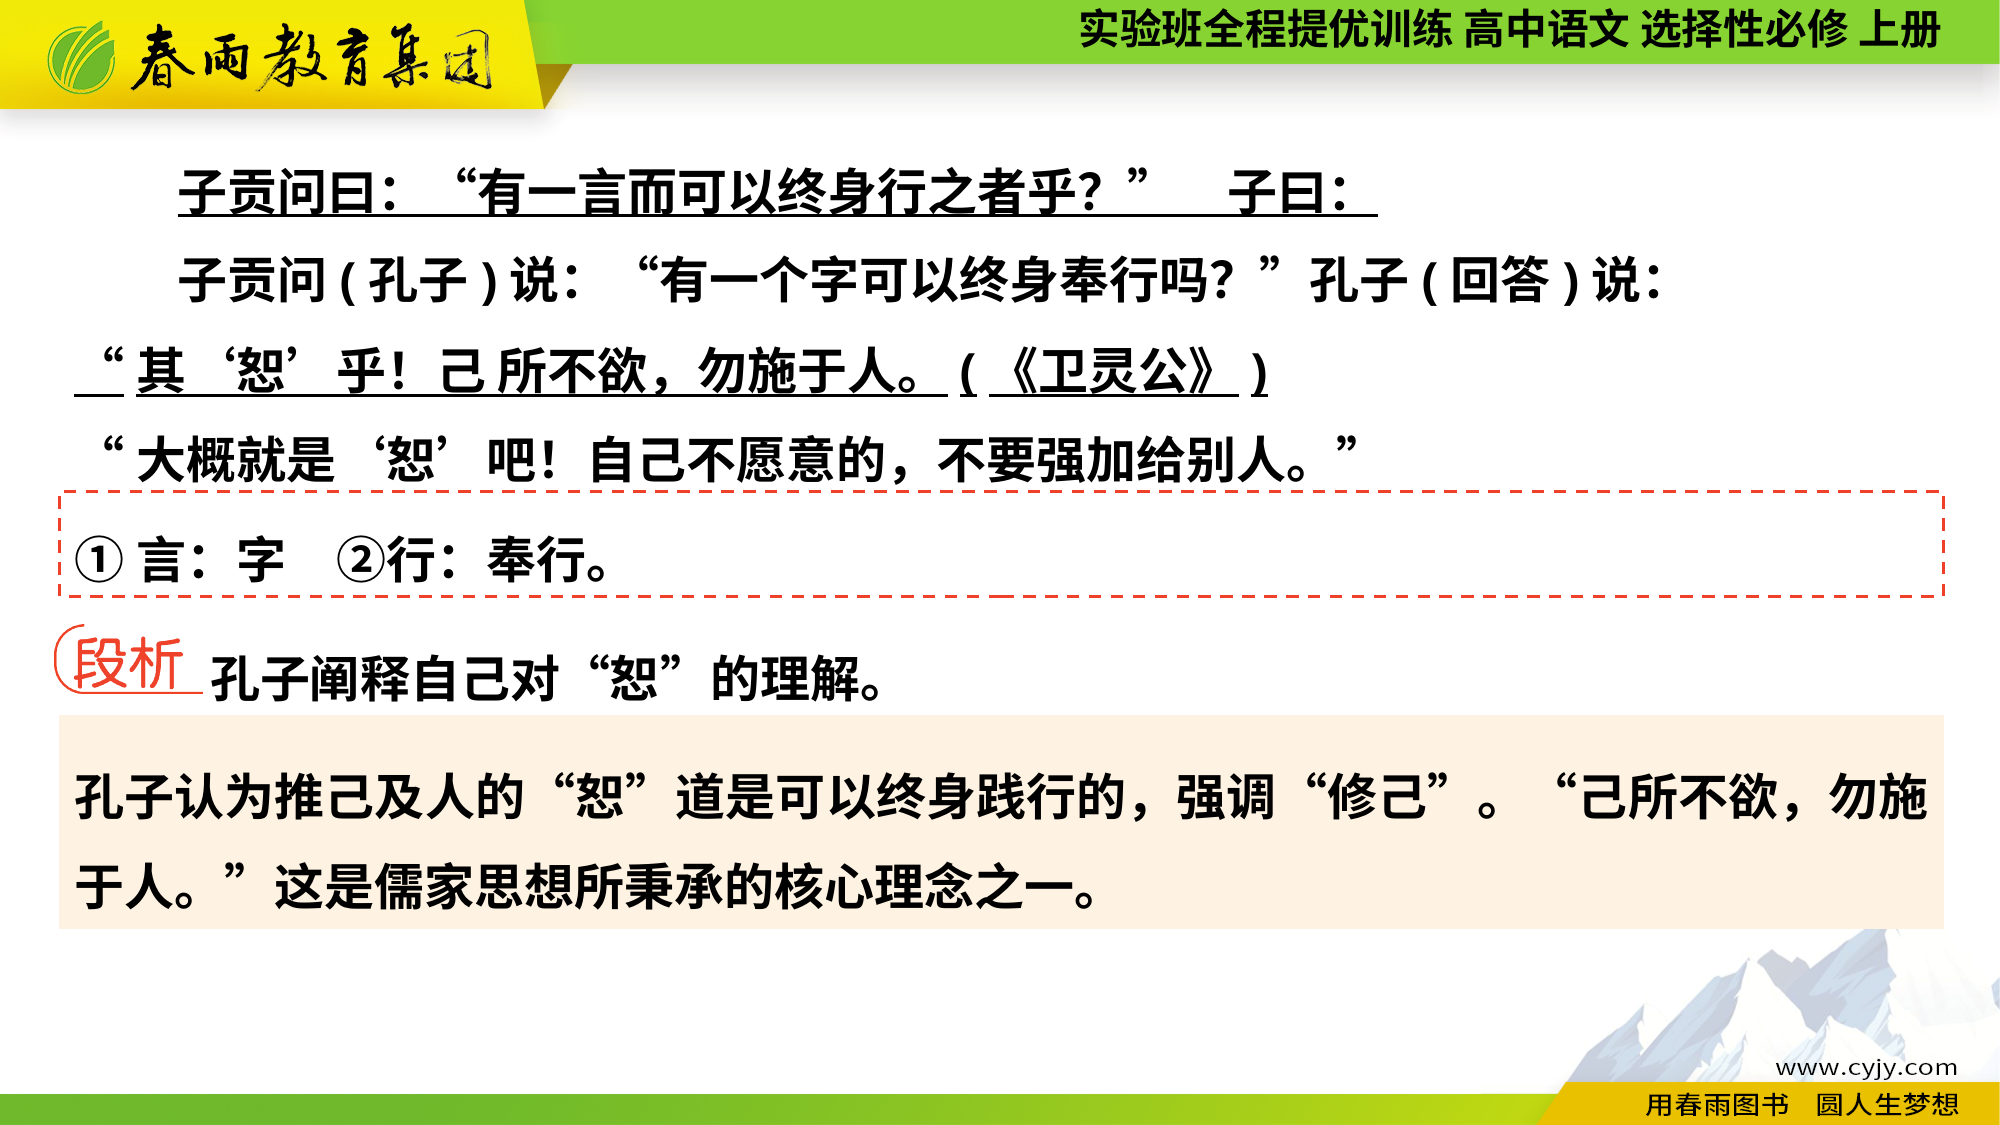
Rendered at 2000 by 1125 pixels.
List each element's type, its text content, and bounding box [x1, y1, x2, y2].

text_box 子贡问(孔子)说：“有一个字可以终身奉行吗？”孔子(回答)说： “大概就是‘恕’吧！自己不愿意的，不要强加给别人。” [59, 210, 1944, 491]
picture [0, 0, 2000, 1125]
text_box ①言：字 ②行：奉行。 [59, 491, 1944, 597]
text_box 孔子阐释自己对“恕”的理解。 [59, 609, 1944, 715]
